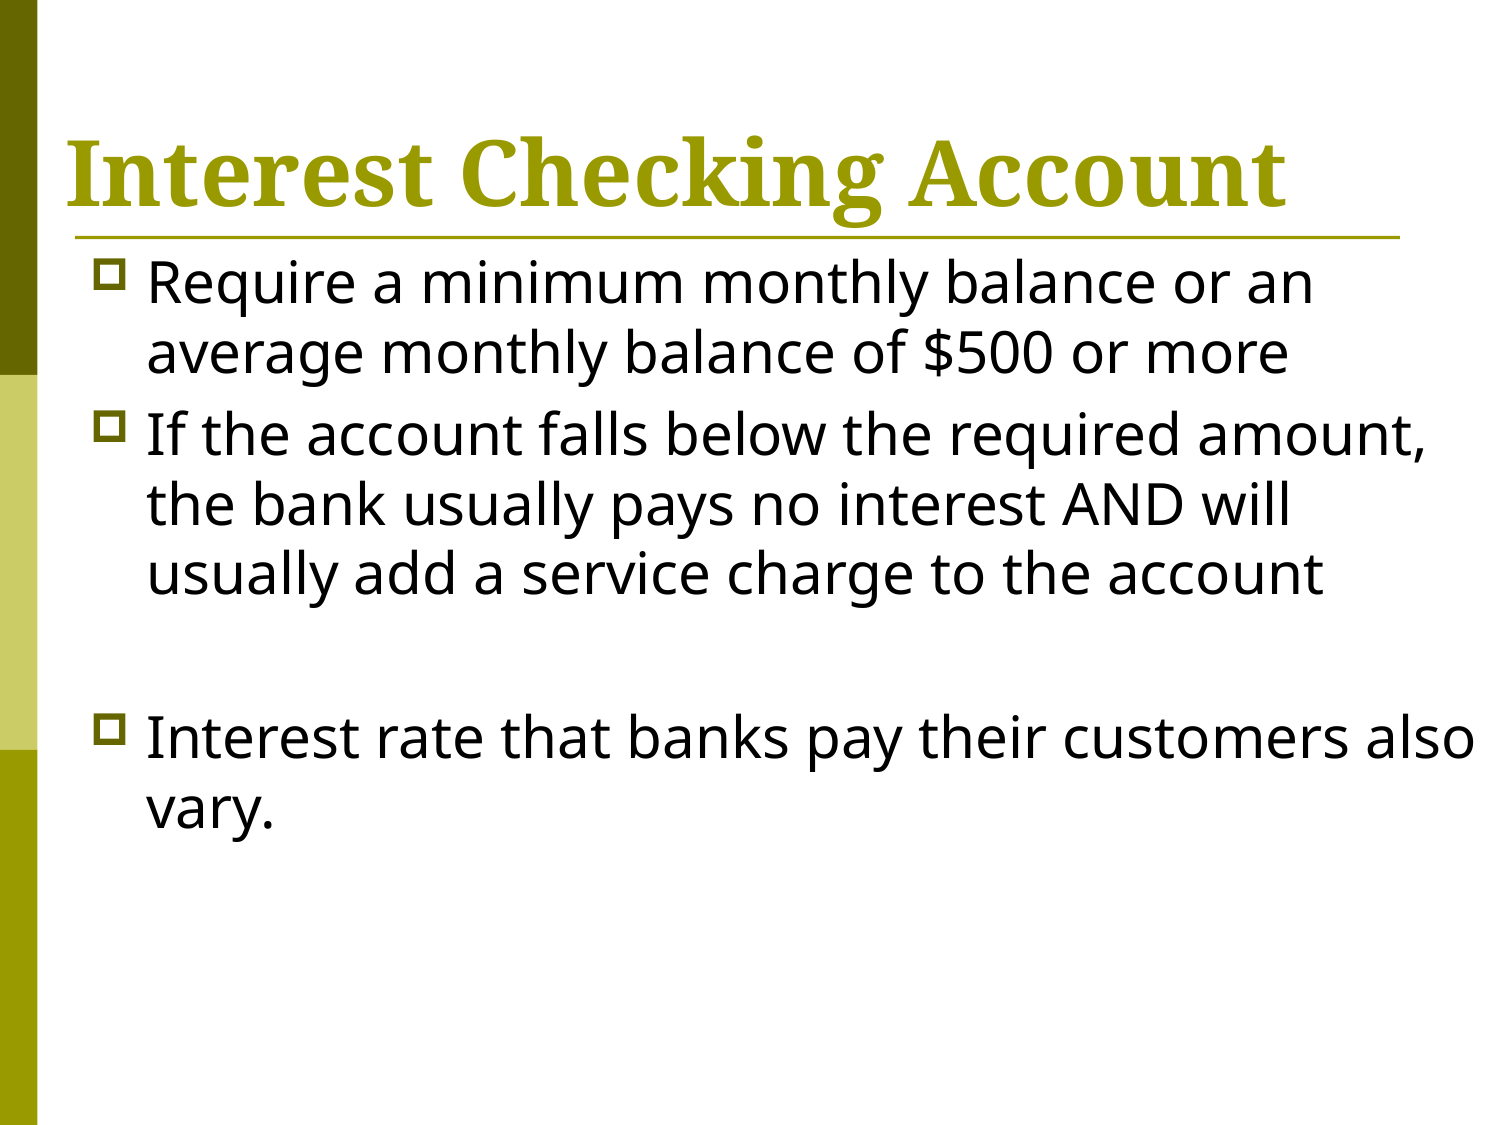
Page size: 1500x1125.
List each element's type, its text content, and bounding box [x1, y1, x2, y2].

list Require a minimum monthly balance or an average monthly balance of $500 or more If the account falls below the required amount, the bank usually pays no interest AND will usually add a service charge to the account Interest rate that banks pay their customers also vary. [74, 237, 1500, 1063]
title Interest Checking Account [49, 45, 1500, 233]
